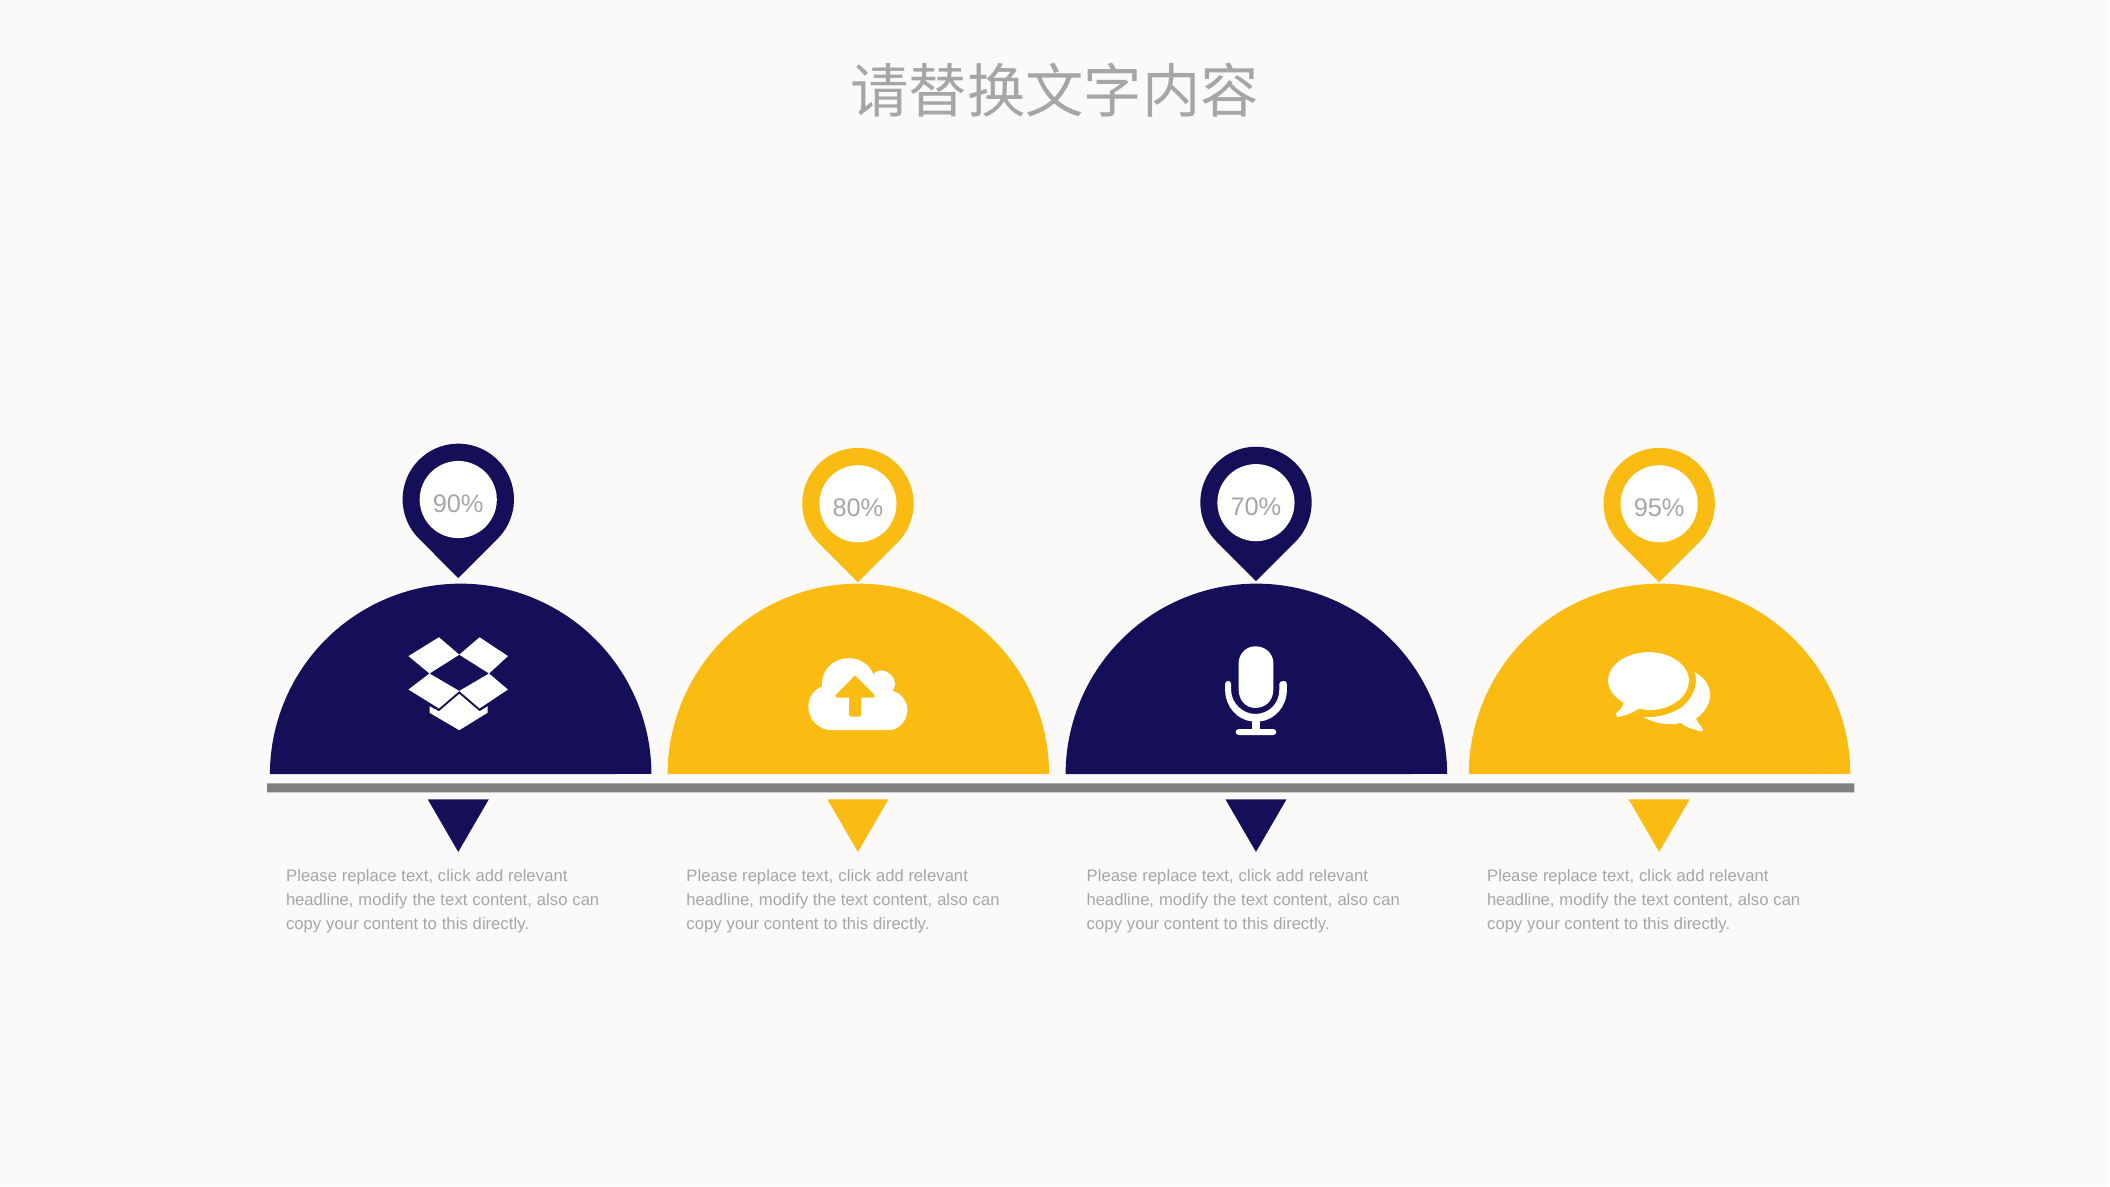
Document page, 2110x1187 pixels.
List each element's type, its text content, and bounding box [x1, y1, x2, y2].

text_box [1223, 798, 1289, 854]
text_box [1064, 582, 1449, 776]
text_box Please replace text, click add relevant headline, modify the text content, also can copy your content to this directly. [686, 861, 1031, 933]
text_box Please replace text, click add relevant headline, modify the text content, also can copy your content to this directly. [1086, 861, 1431, 933]
text_box [1225, 680, 1287, 736]
text_box [1238, 646, 1274, 708]
text_box [1467, 582, 1852, 776]
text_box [1603, 447, 1715, 560]
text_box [402, 443, 514, 555]
text_box 请替换文字内容 [820, 32, 1289, 124]
text_box [1608, 652, 1689, 718]
text_box Please replace text, click add relevant headline, modify the text content, also can copy your content to this directly. [1487, 861, 1832, 933]
text_box [808, 658, 908, 731]
text_box Please replace text, click add relevant headline, modify the text content, also can copy your content to this directly. [286, 861, 631, 933]
text_box [825, 798, 891, 854]
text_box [802, 447, 914, 560]
text_box [1643, 671, 1711, 732]
text_box [408, 637, 508, 731]
text_box [268, 582, 653, 776]
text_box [1200, 446, 1312, 558]
text_box [1626, 798, 1692, 854]
text_box [666, 582, 1051, 776]
text_box [266, 782, 1855, 793]
text_box [425, 798, 491, 854]
